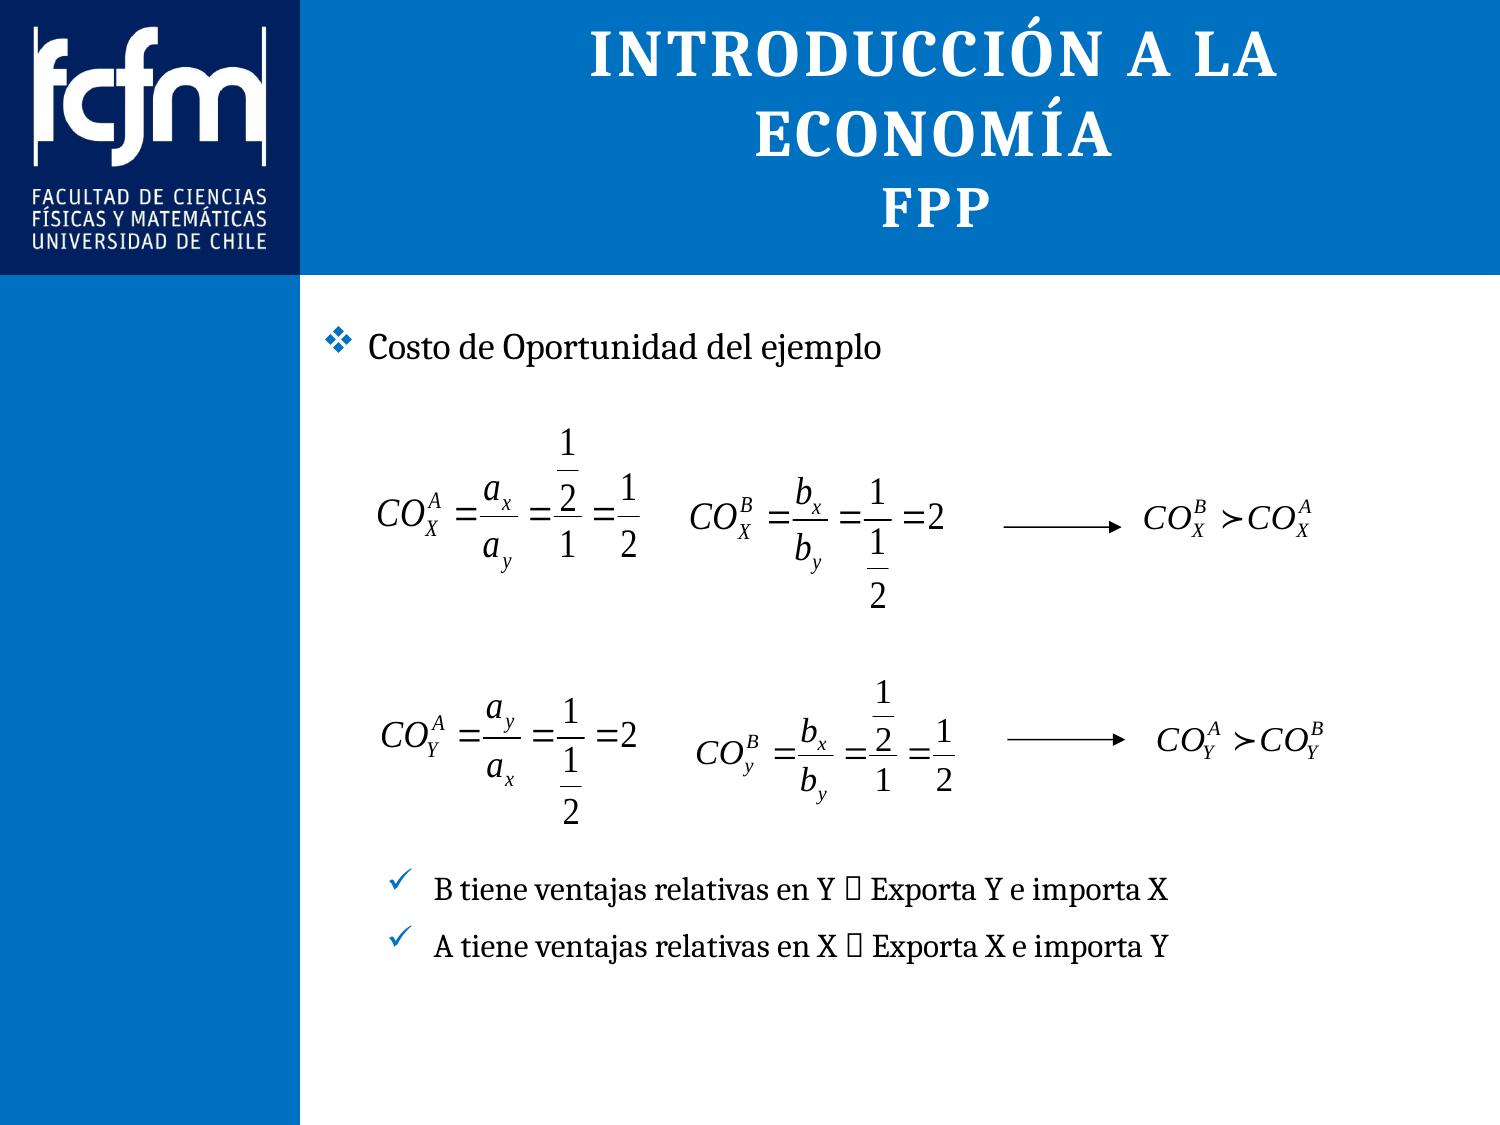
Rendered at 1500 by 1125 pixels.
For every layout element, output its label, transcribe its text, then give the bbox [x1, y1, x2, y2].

text_box [1003, 520, 1122, 534]
title Introducción a la economía FPP [423, 30, 1449, 219]
text_box Costo de Oportunidad del ejemplo [307, 314, 1211, 374]
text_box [684, 467, 952, 618]
text_box [1007, 733, 1126, 746]
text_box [1151, 713, 1332, 766]
picture [29, 18, 272, 254]
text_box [371, 414, 648, 581]
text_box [375, 680, 643, 834]
text_box B tiene ventajas relativas en Y  Exporta Y e importa X A tiene ventajas relativas en X  Exporta X e importa Y [371, 859, 1388, 972]
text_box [690, 668, 964, 811]
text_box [1138, 491, 1319, 544]
